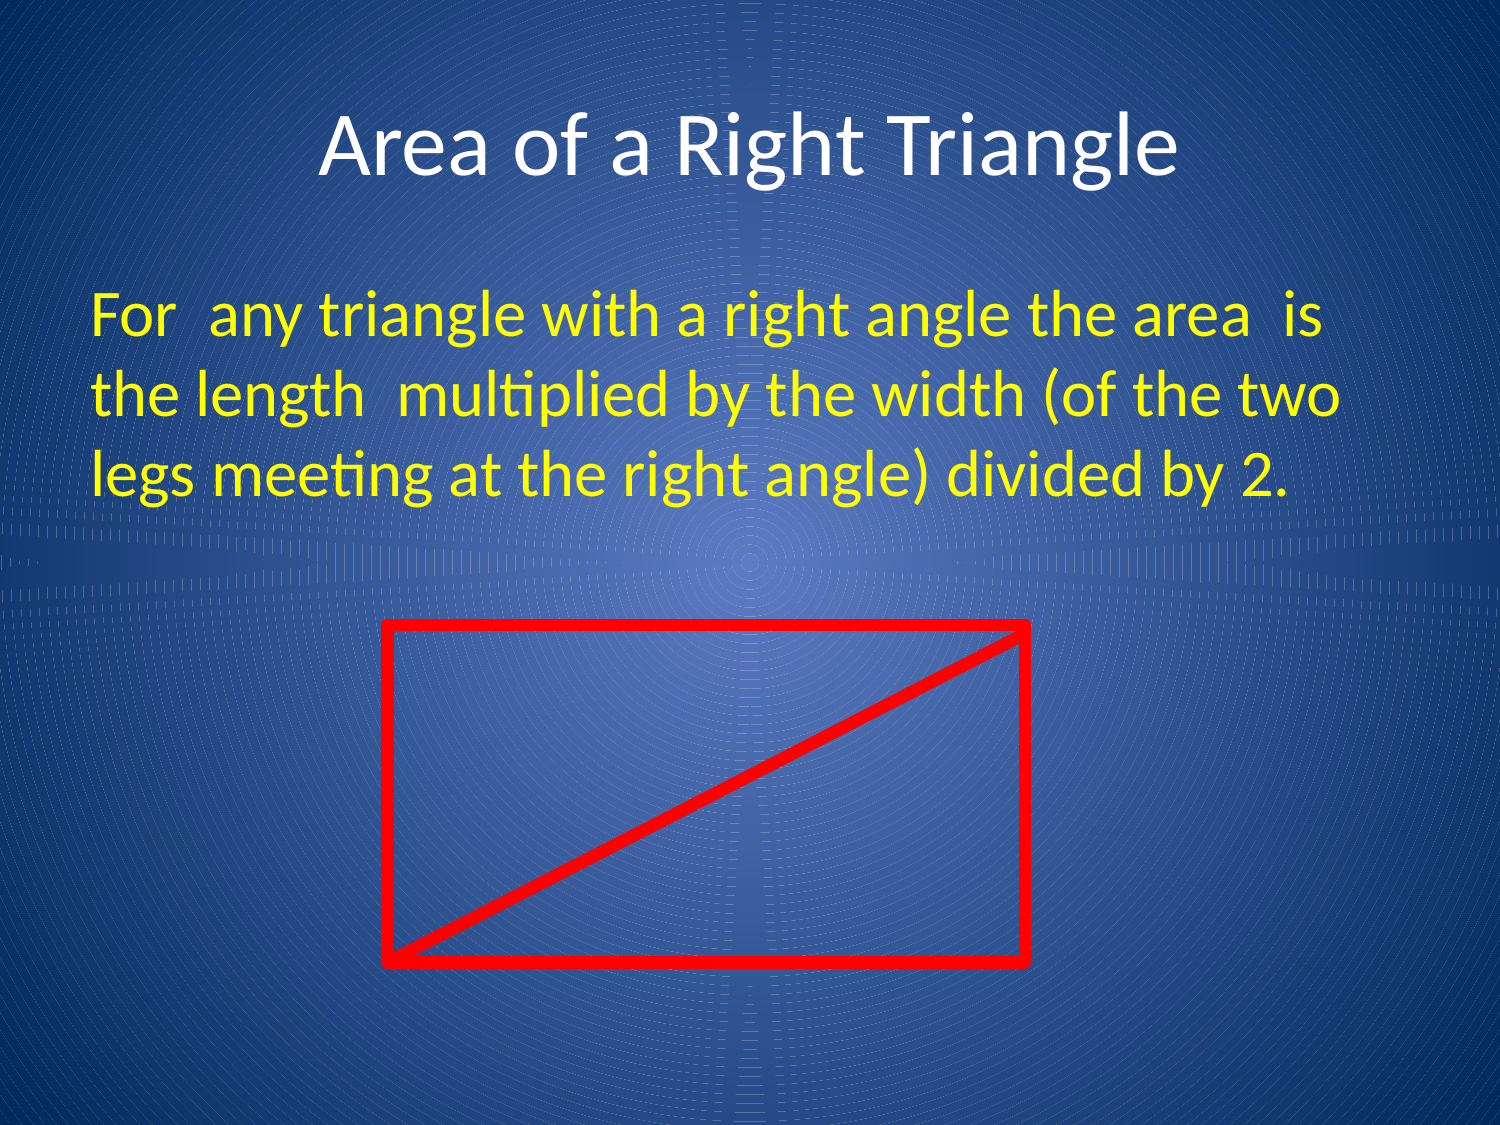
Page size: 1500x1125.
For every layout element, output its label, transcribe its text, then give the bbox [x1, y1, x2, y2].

title Area of a Right Triangle [75, 45, 1425, 233]
list For any triangle with a right angle the area is the length multiplied by the width (of the two legs meeting at the right angle) divided by 2. [75, 262, 1425, 1005]
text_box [387, 633, 1026, 963]
text_box [385, 623, 1027, 635]
